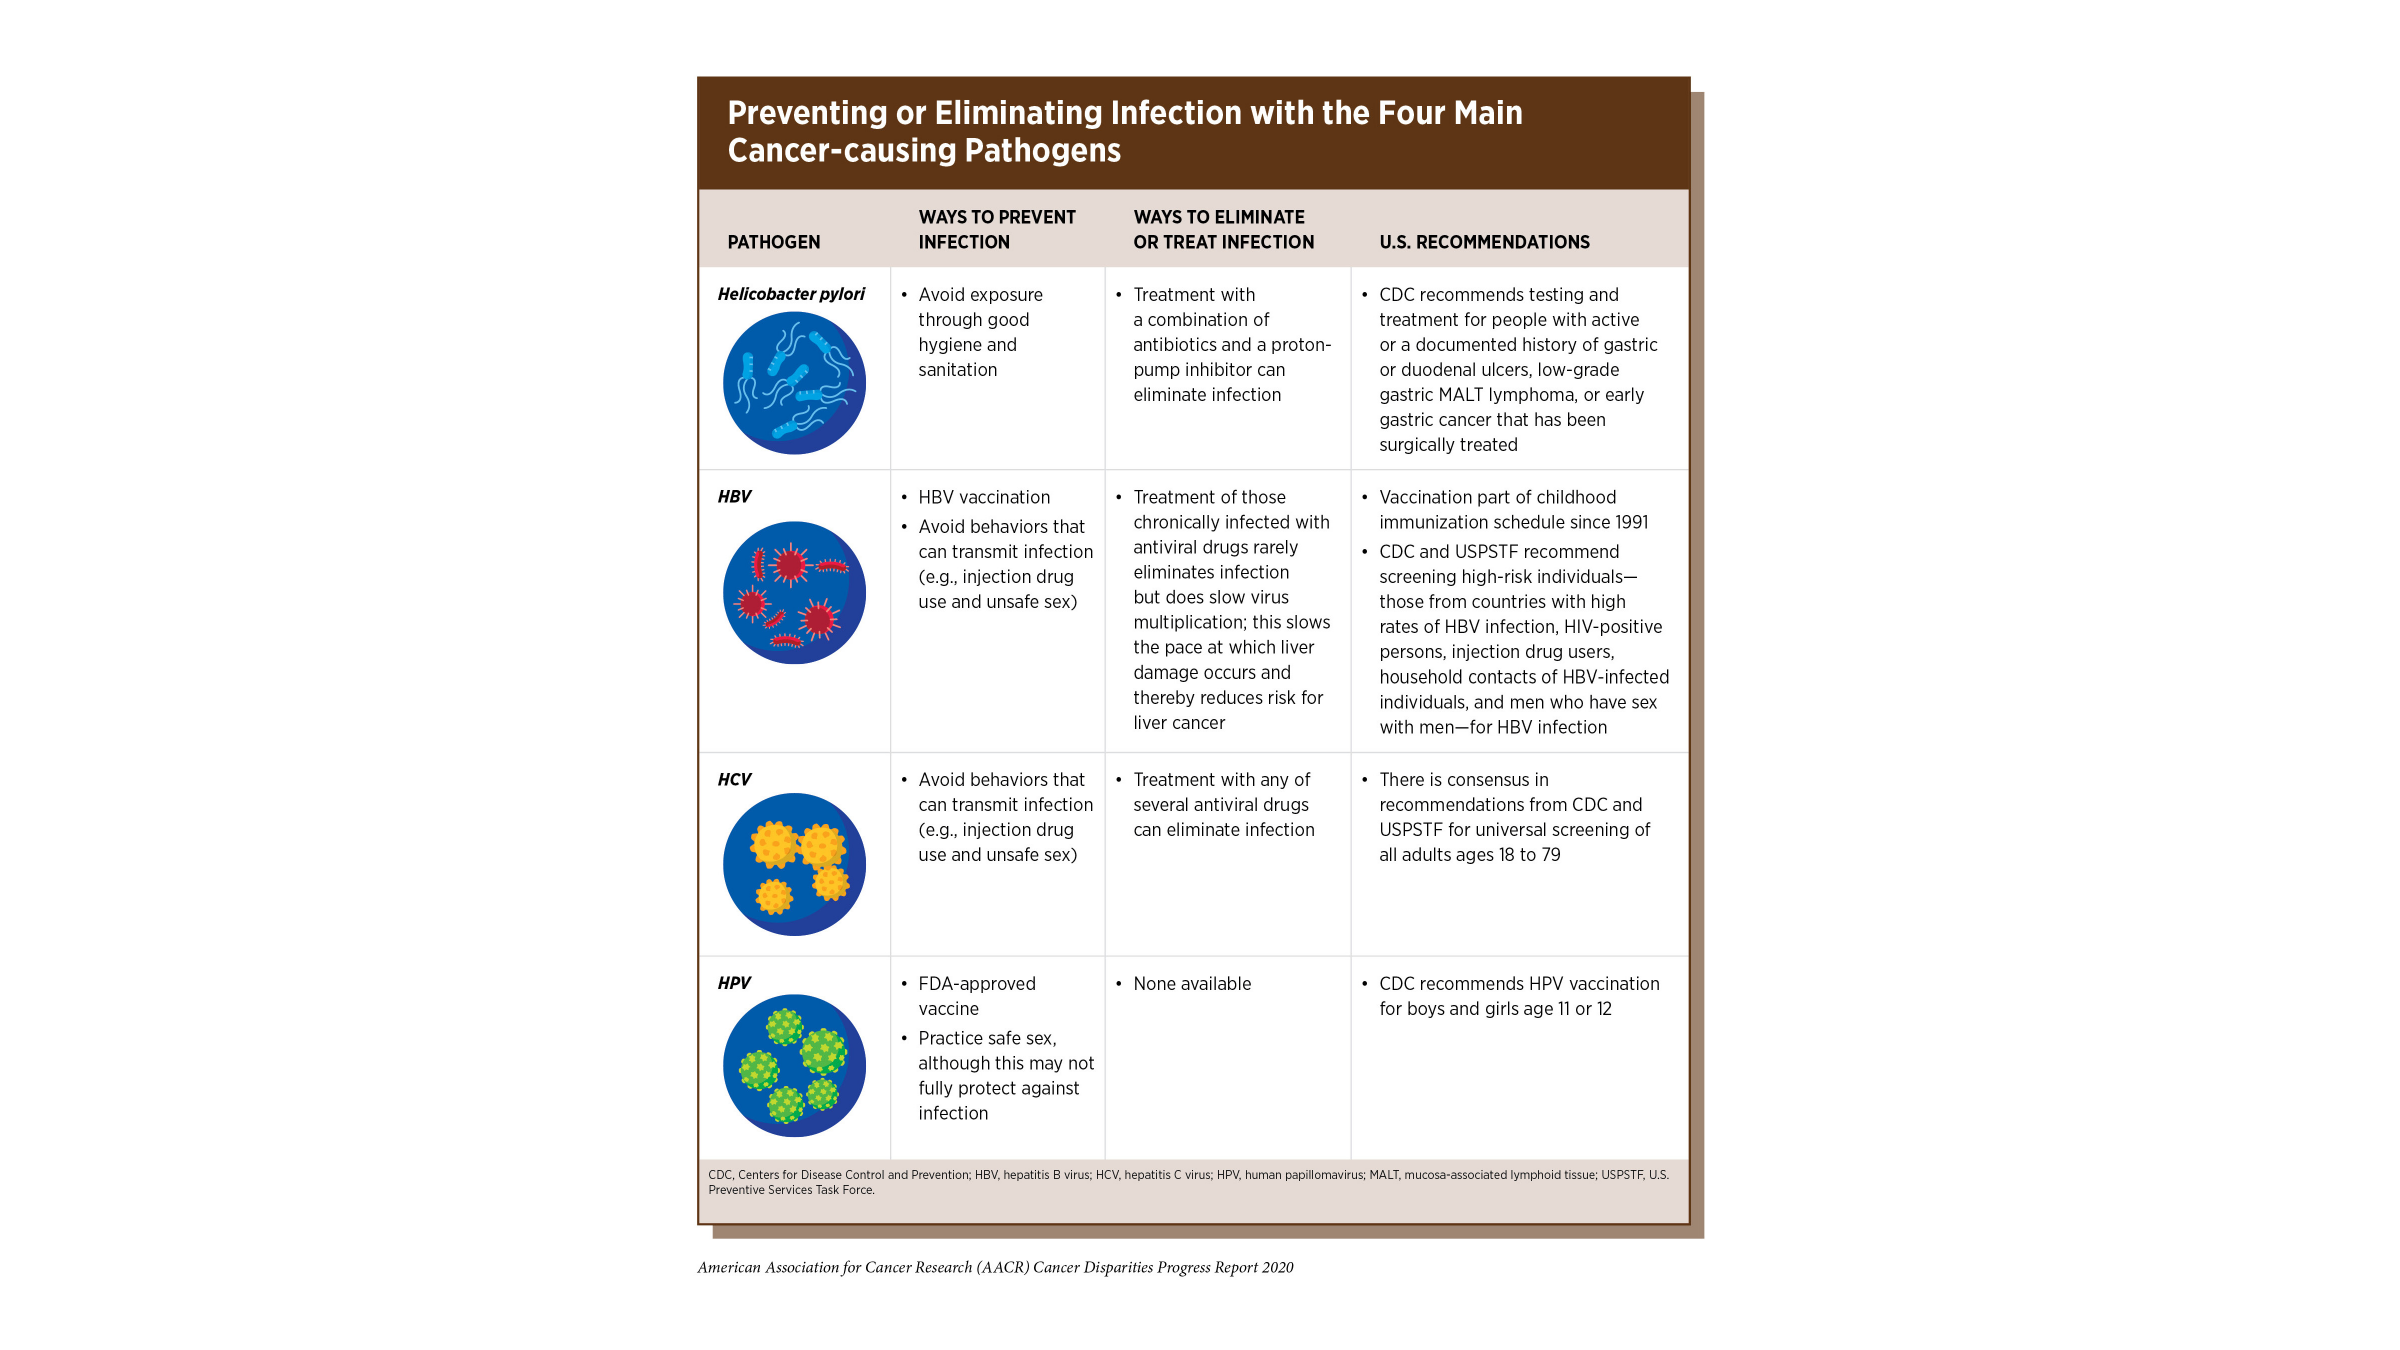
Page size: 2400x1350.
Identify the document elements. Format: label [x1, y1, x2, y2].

picture [685, 67, 1715, 1283]
